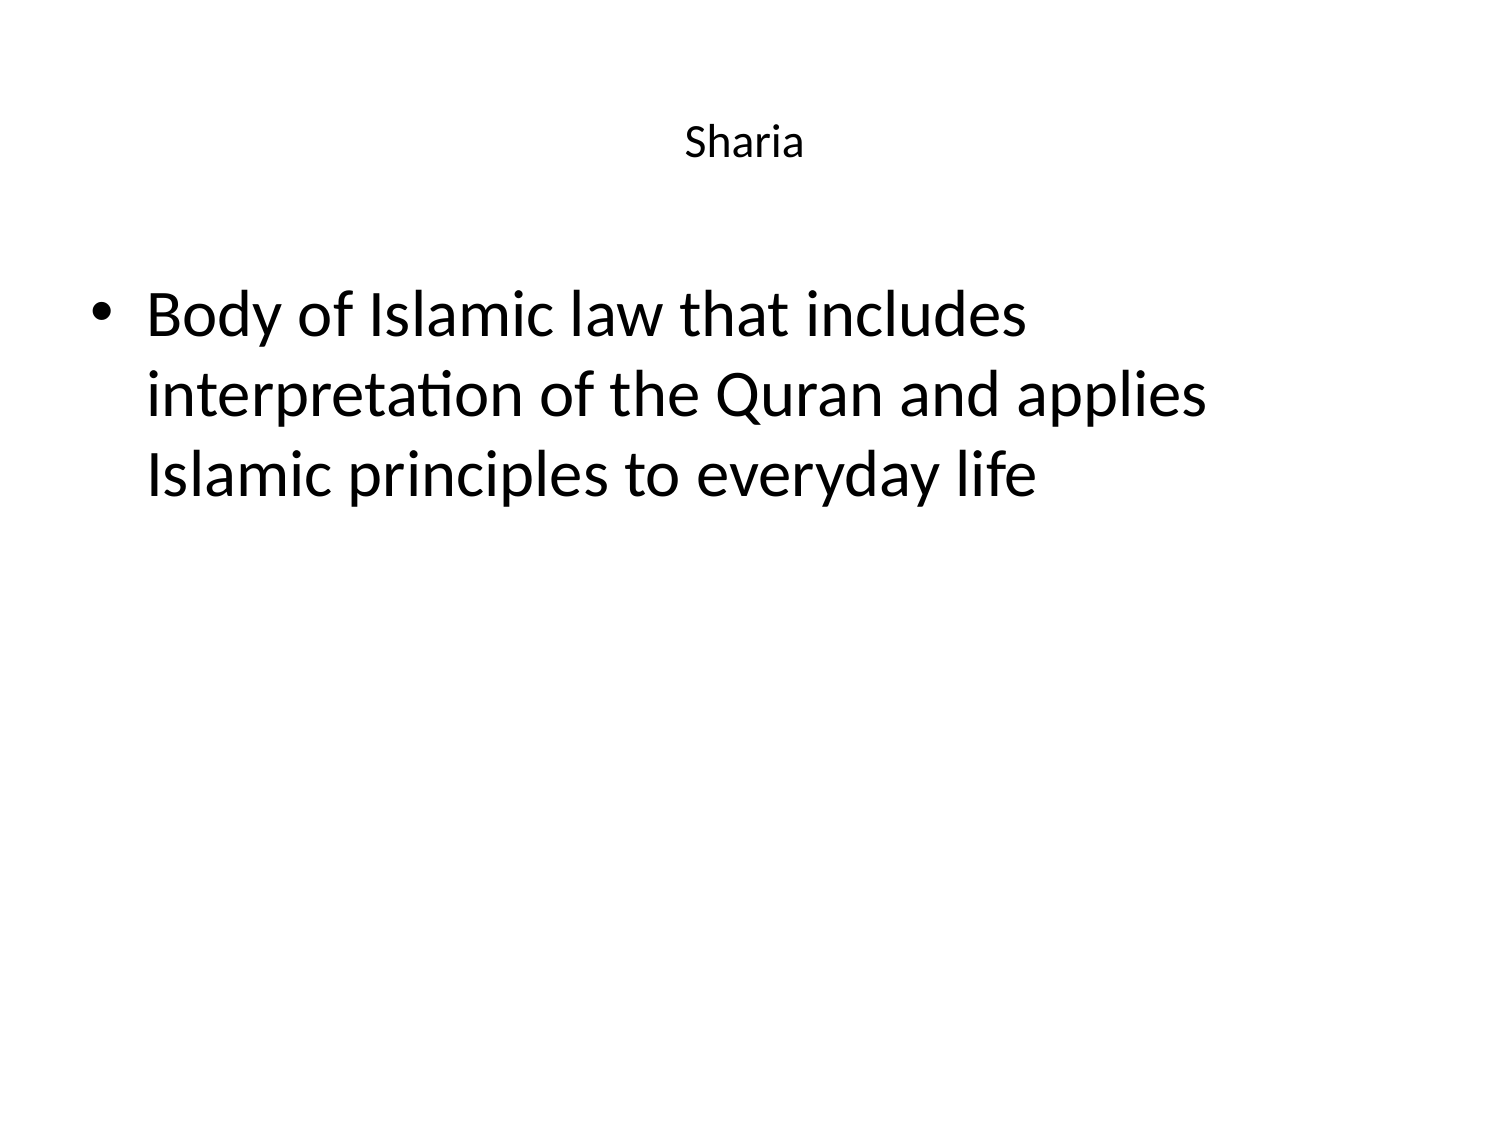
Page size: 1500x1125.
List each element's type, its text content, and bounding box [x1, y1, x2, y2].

title Sharia [75, 45, 1425, 233]
list Body of Islamic law that includes interpretation of the Quran and applies Islamic principles to everyday life [75, 262, 1425, 1005]
